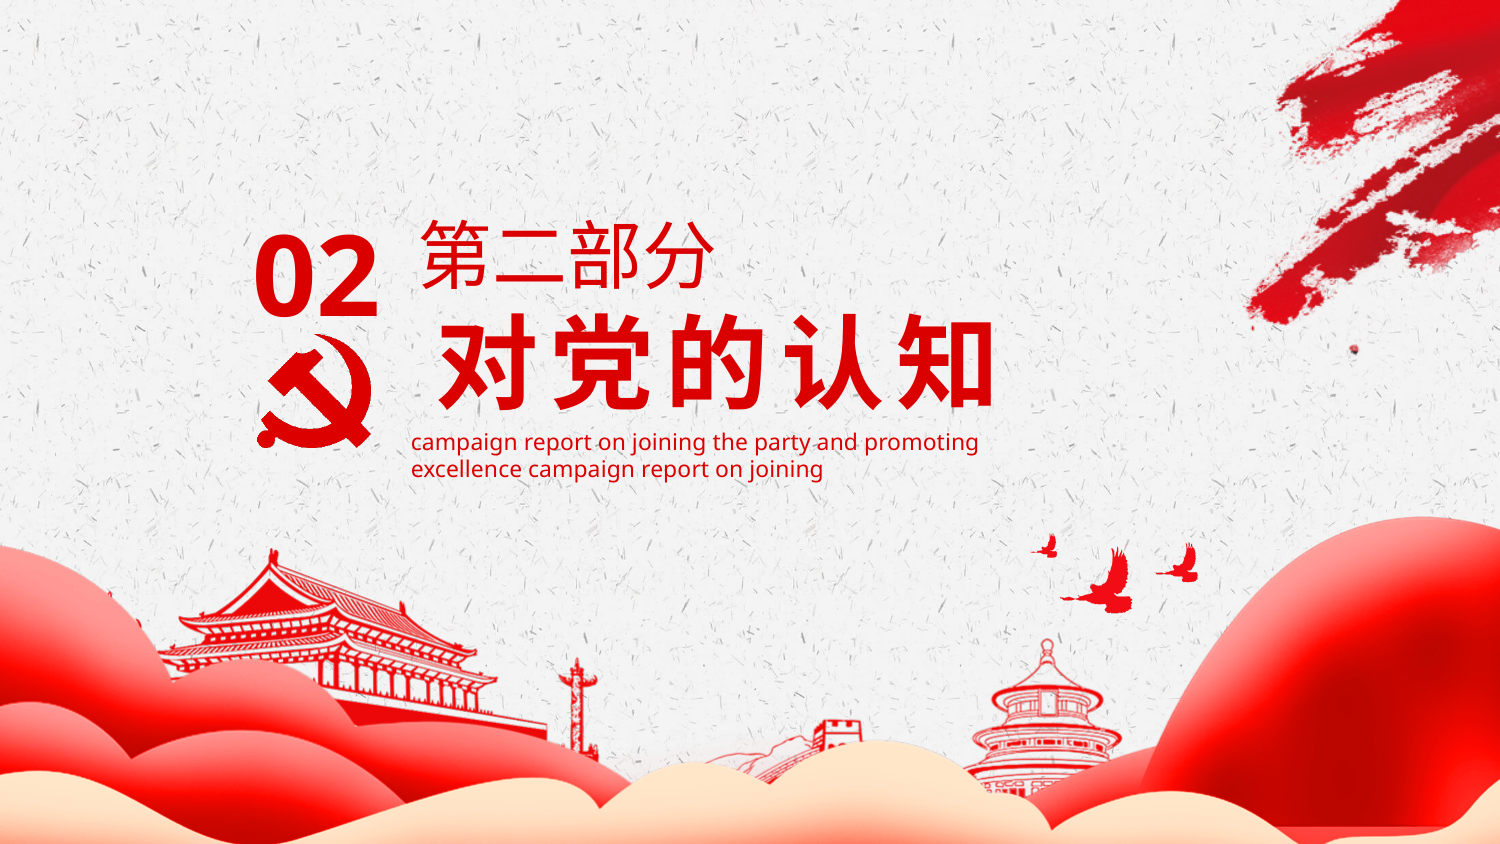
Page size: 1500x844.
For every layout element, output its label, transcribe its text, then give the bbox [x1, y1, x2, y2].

text_box 02 [237, 196, 484, 347]
picture [0, 0, 1500, 844]
text_box campaign report on joining the party and promoting excellence campaign report on joining [396, 419, 1047, 475]
text_box 第二部分 对党的认知 [359, 201, 1016, 475]
